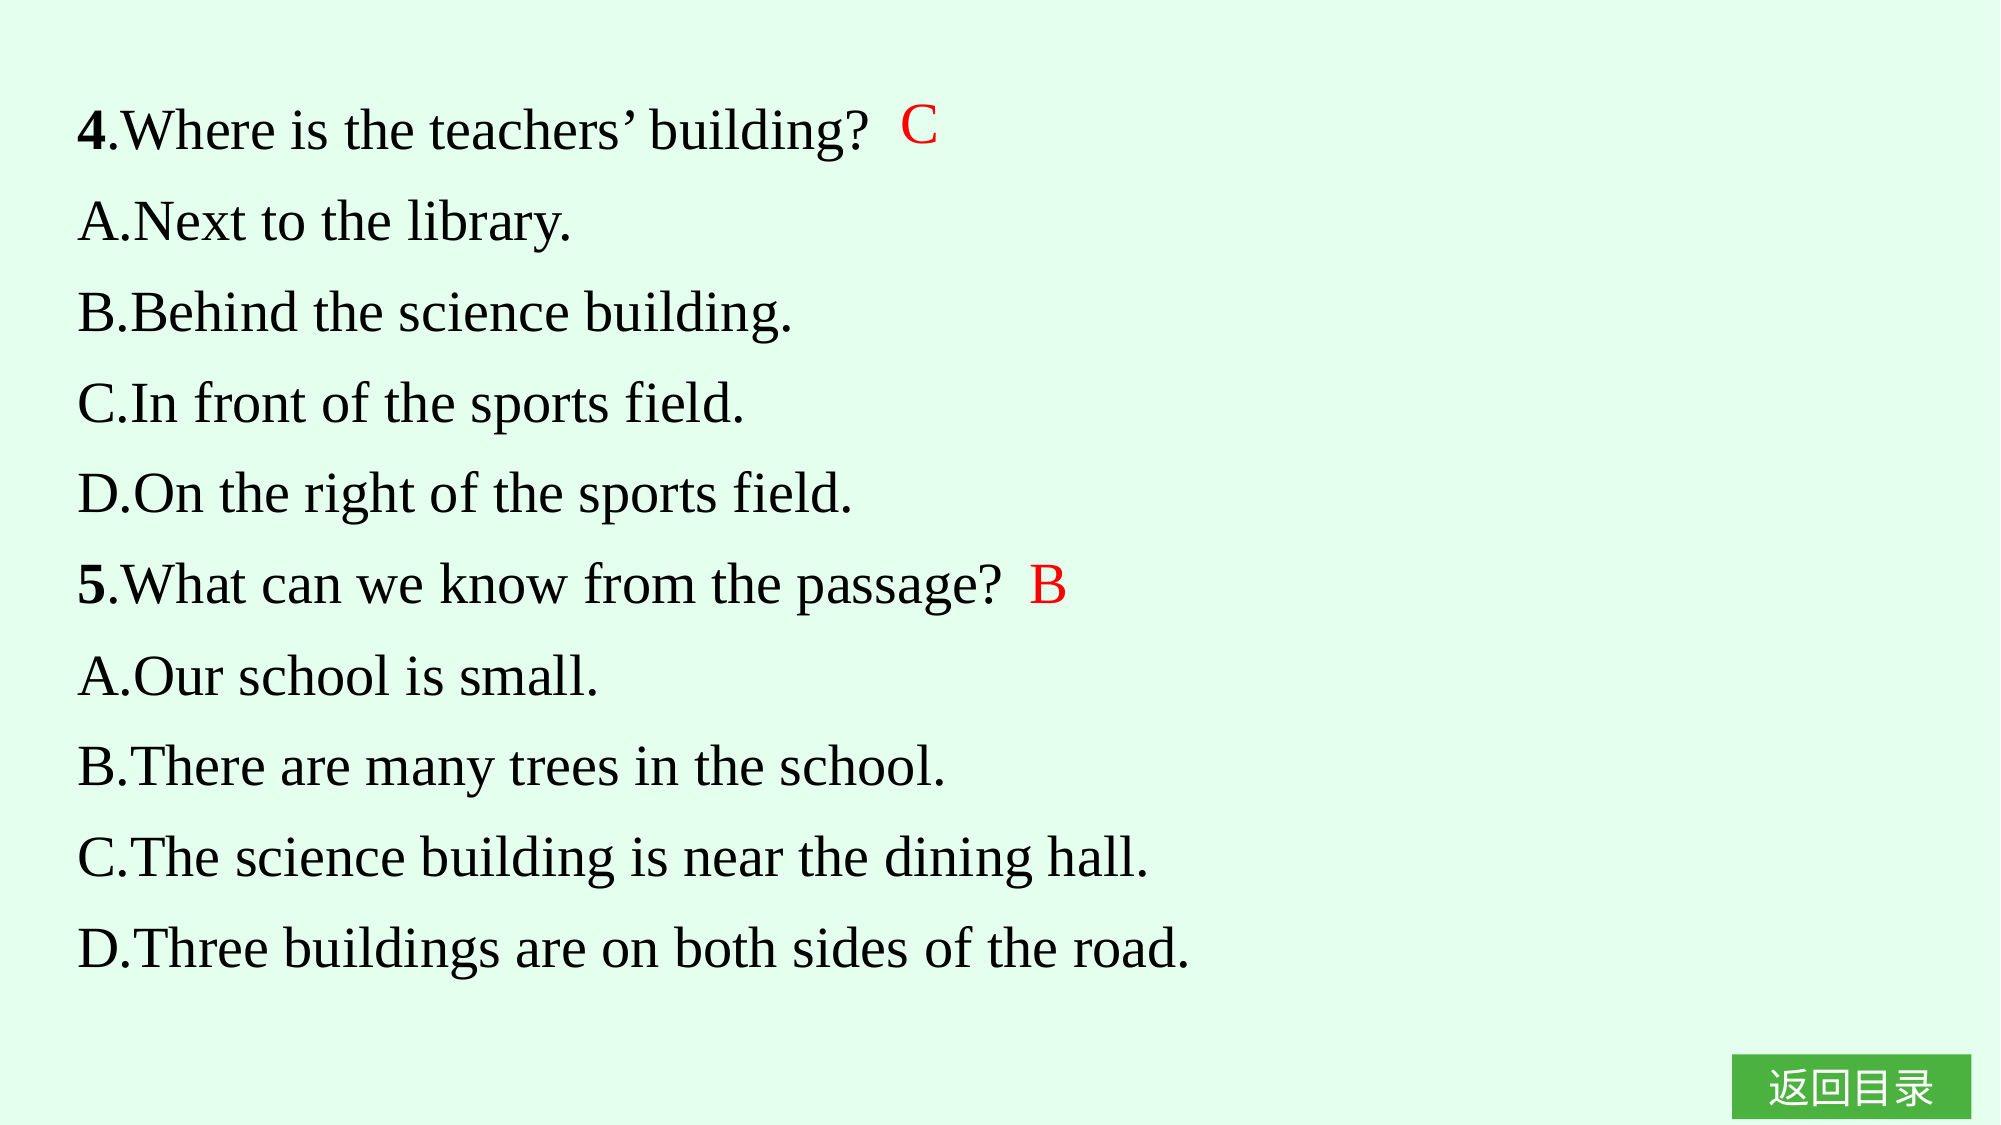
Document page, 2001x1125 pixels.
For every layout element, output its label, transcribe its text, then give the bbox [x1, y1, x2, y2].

text_box 4.Where is the teachers’ building? A.Next to the library. B.Behind the science building. C.In front of the sports field. D.On the right of the sports field. 5.What can we know from the passage? A.Our school is small. B.There are many trees in the school. C.The science building is near the dining hall. D.Three buildings are on both sides of the road. [62, 62, 1938, 987]
text_box C [885, 77, 954, 163]
text_box B [1015, 537, 1084, 623]
